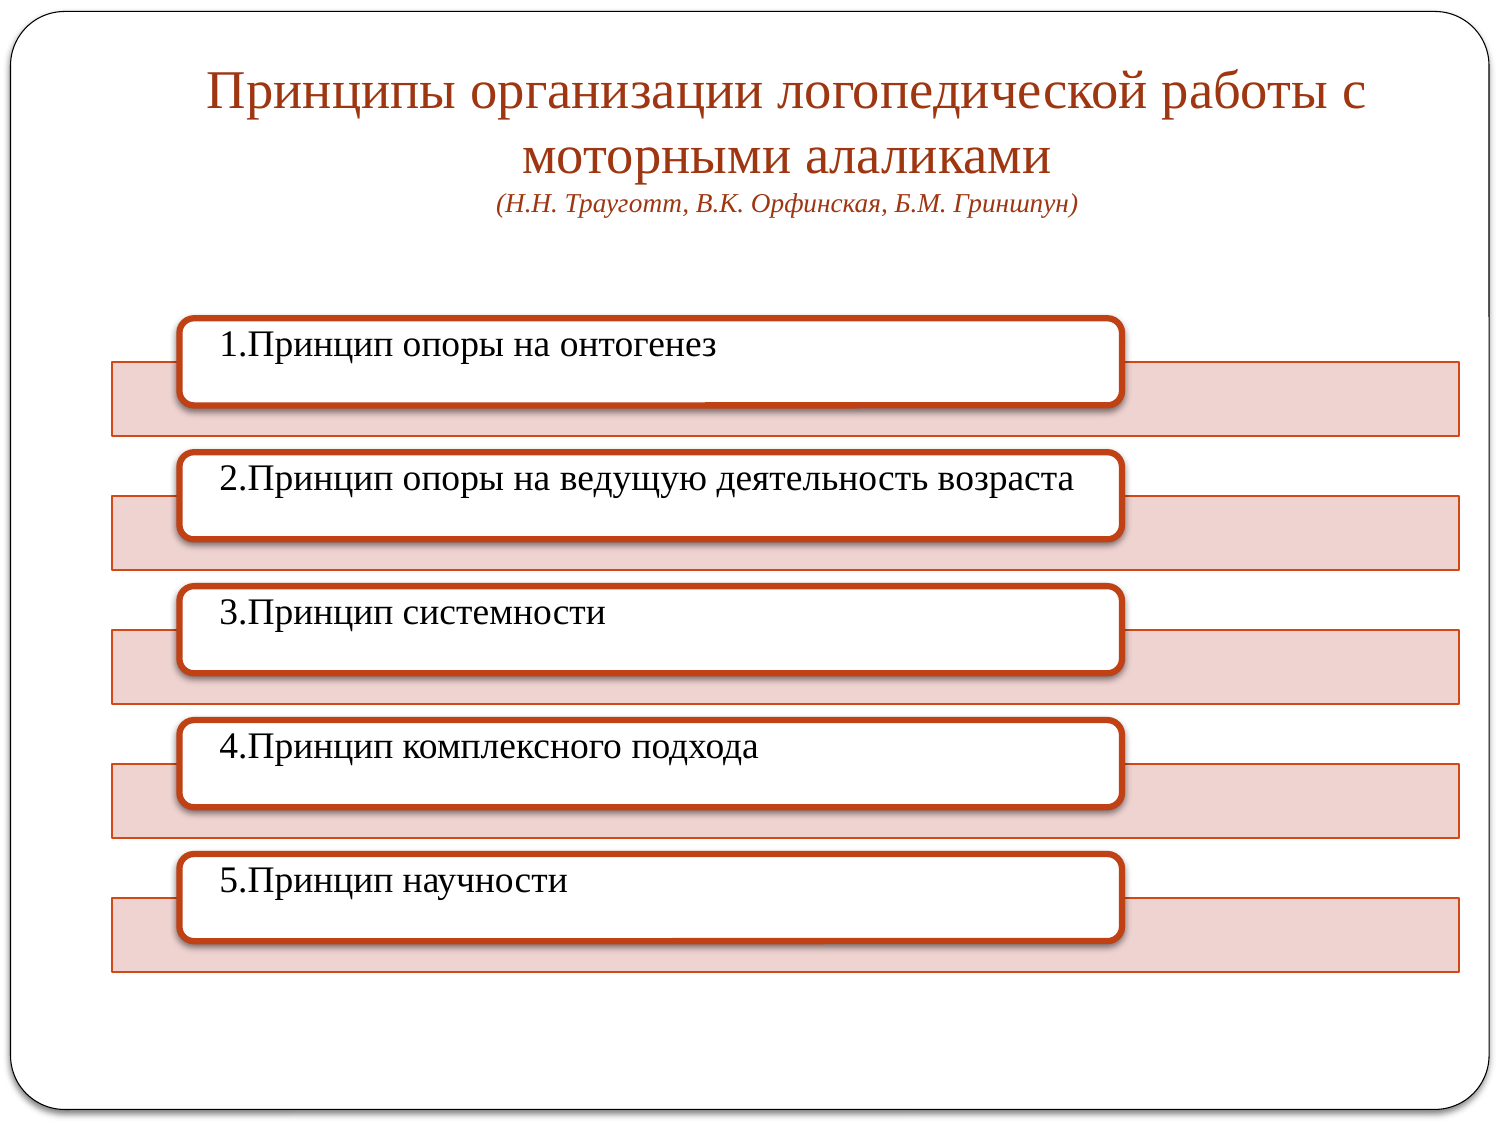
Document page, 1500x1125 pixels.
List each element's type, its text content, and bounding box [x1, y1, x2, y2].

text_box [111, 255, 1459, 1036]
title Принципы организации логопедической работы с моторными алаликами (Н.Н. Трауготт, В.К. Орфинская, Б.М. Гриншпун) [150, 45, 1425, 233]
